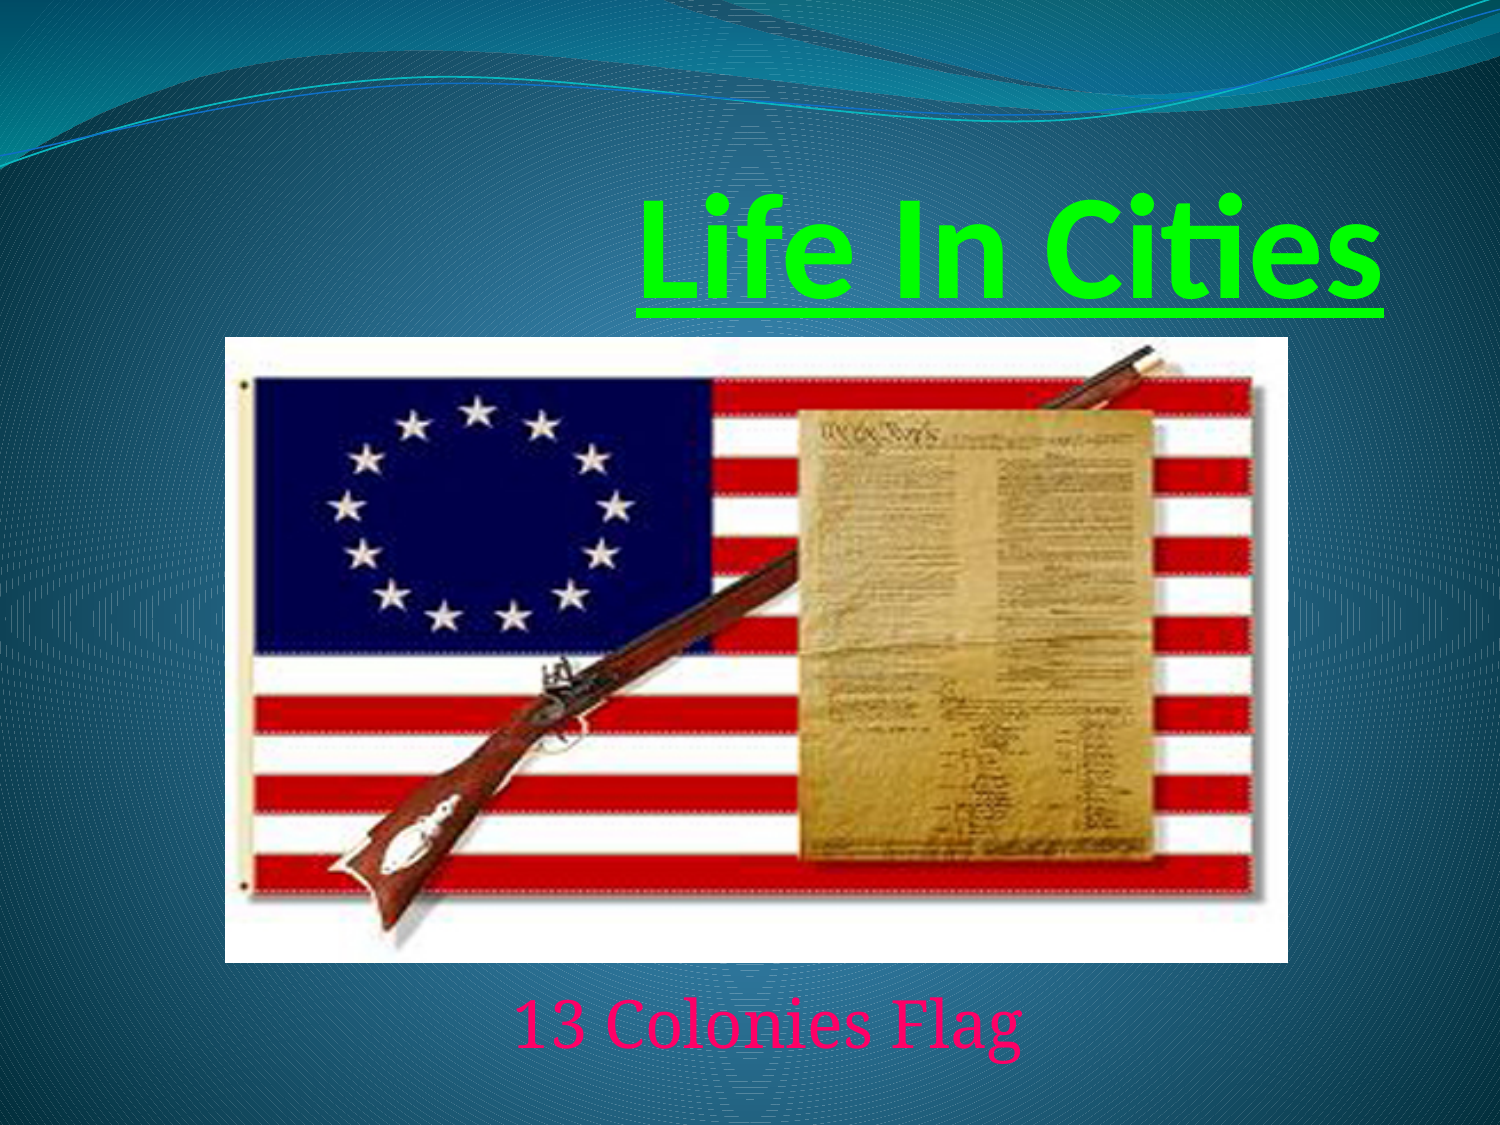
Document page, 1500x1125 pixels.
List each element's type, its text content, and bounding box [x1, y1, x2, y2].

title Life In Cities [125, 87, 1388, 329]
text_box 13 Colonies Flag [237, 974, 1300, 1070]
picture [224, 337, 1288, 963]
